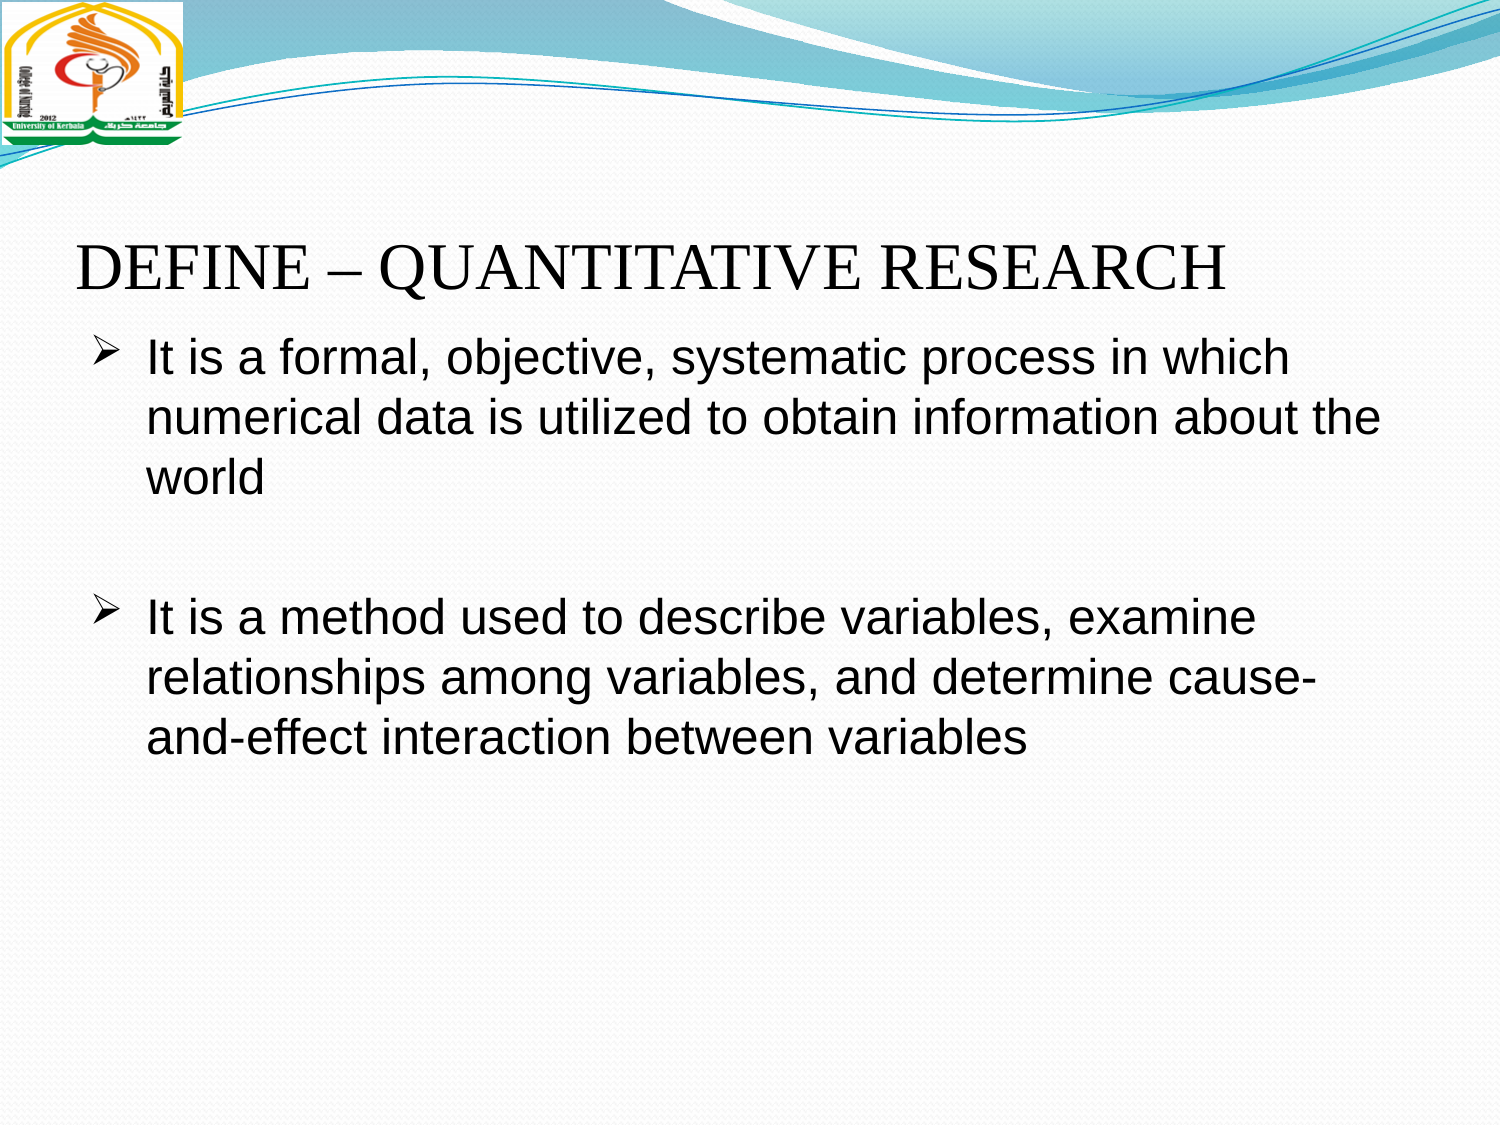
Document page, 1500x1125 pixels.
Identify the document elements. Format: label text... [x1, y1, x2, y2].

picture [2, 2, 184, 146]
title DEFINE – QUANTITATIVE RESEARCH [75, 115, 1425, 303]
list It is a formal, objective, systematic process in which numerical data is utilized to obtain information about the world It is a method used to describe variables, examine relationships among variables, and determine cause-and-effect interaction between variables [75, 317, 1425, 1038]
